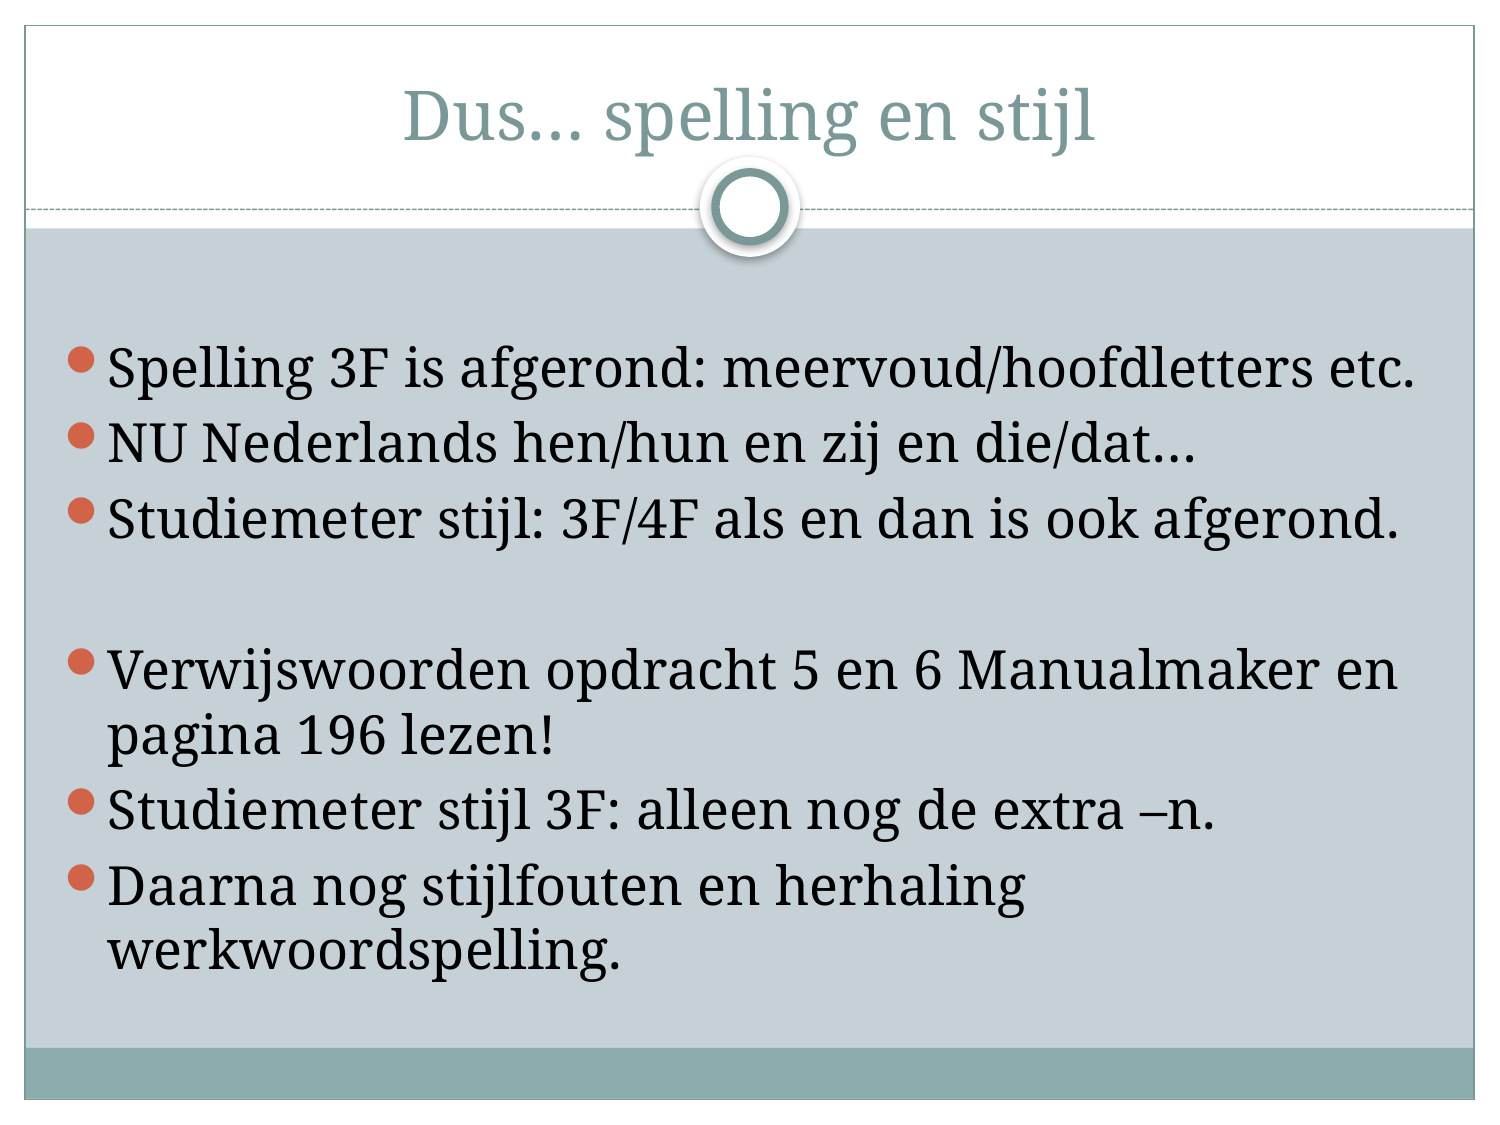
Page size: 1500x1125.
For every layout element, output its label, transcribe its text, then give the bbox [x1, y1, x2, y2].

title Dus… spelling en stijl [49, 37, 1450, 162]
list Spelling 3F is afgerond: meervoud/hoofdletters etc. NU Nederlands hen/hun en zij en die/dat… Studiemeter stijl: 3F/4F als en dan is ook afgerond. Verwijswoorden opdracht 5 en 6 Manualmaker en pagina 196 lezen! Studiemeter stijl 3F: alleen nog de extra –n. Daarna nog stijlfouten en herhaling werkwoordspelling. [49, 250, 1445, 1001]
